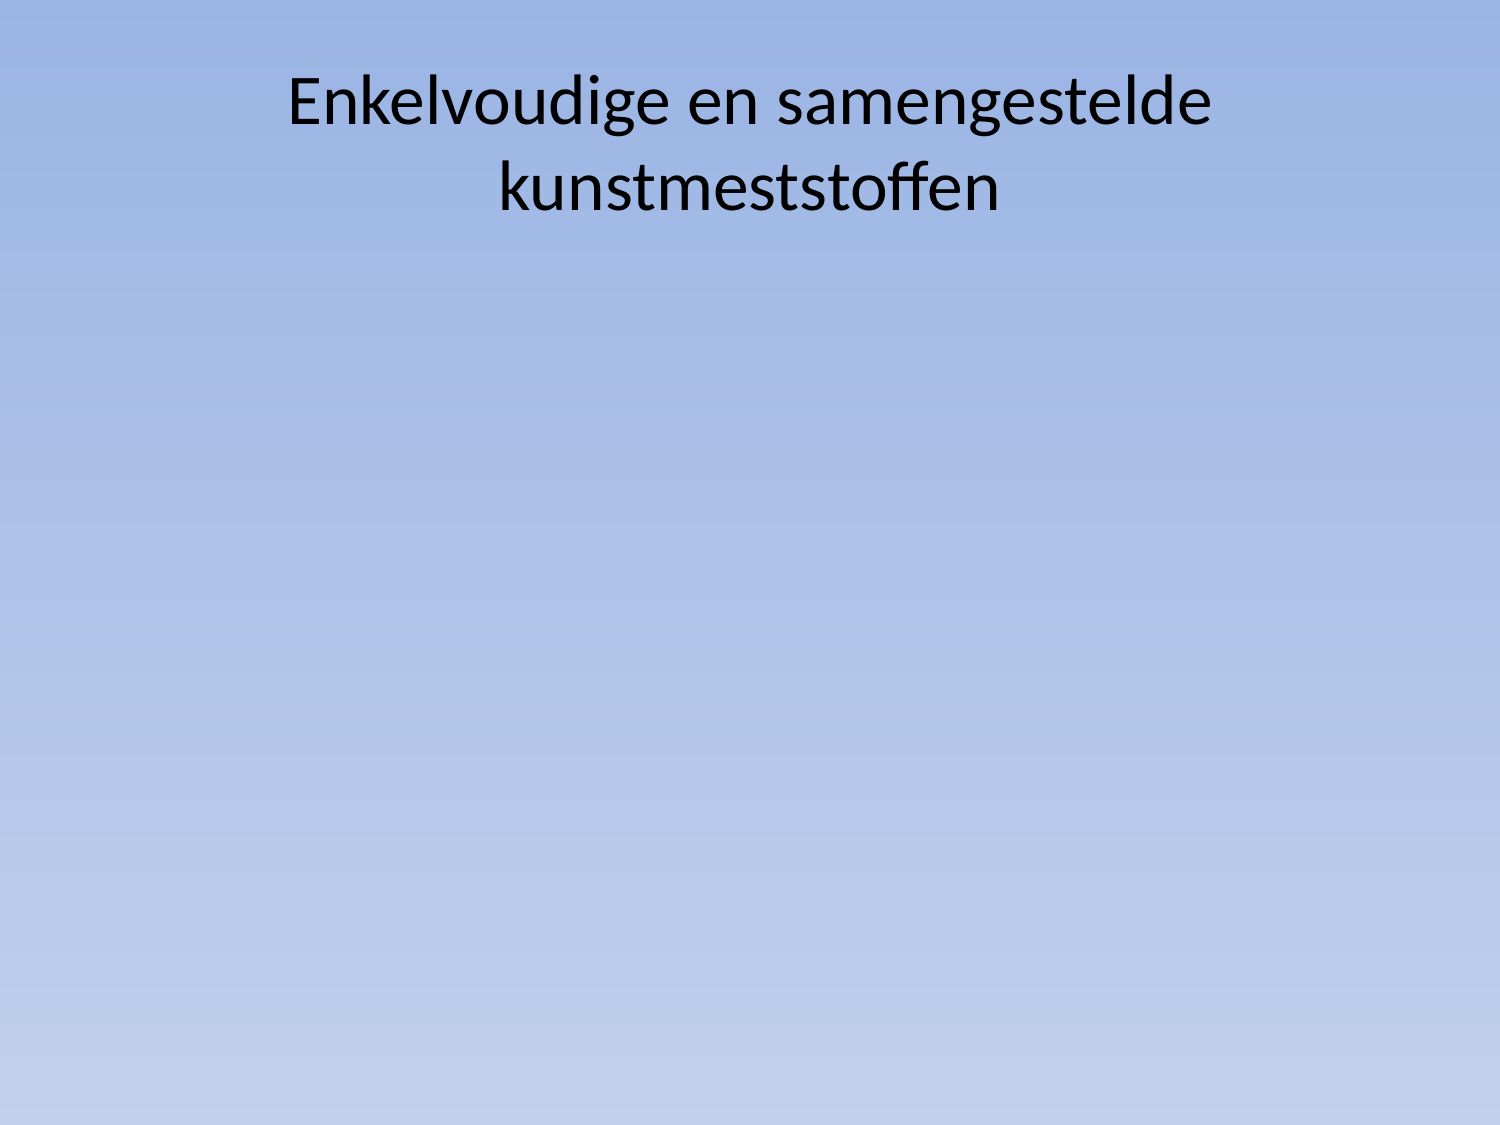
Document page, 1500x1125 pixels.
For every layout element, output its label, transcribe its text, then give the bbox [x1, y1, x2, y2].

title Enkelvoudige en samengestelde kunstmeststoffen [75, 45, 1425, 233]
